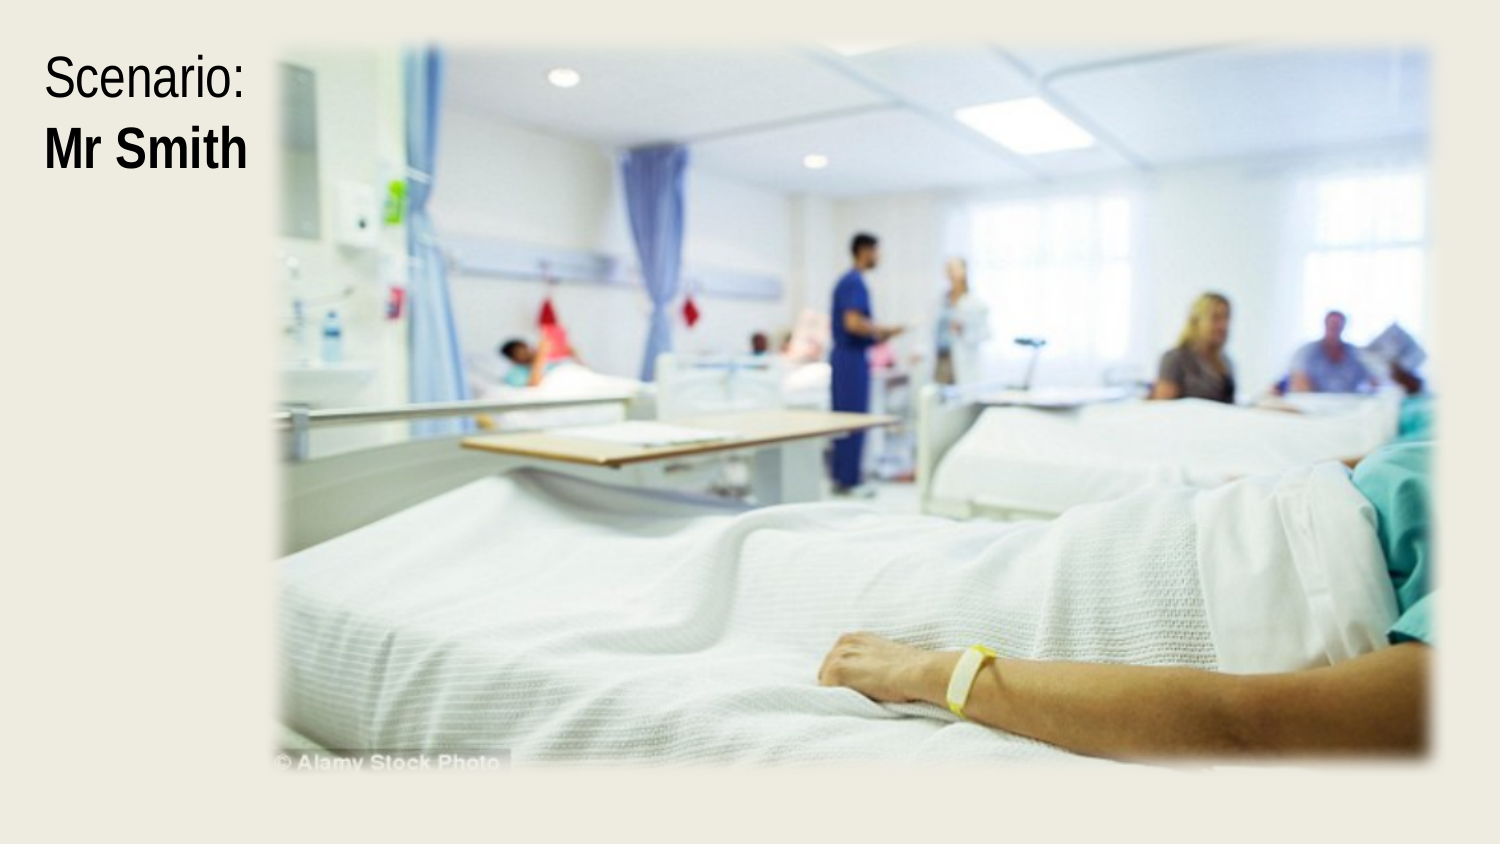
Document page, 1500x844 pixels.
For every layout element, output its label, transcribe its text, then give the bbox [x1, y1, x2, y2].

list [265, 31, 1448, 777]
text_box Mr Smith [29, 102, 260, 188]
text_box Scenario: [29, 32, 263, 102]
